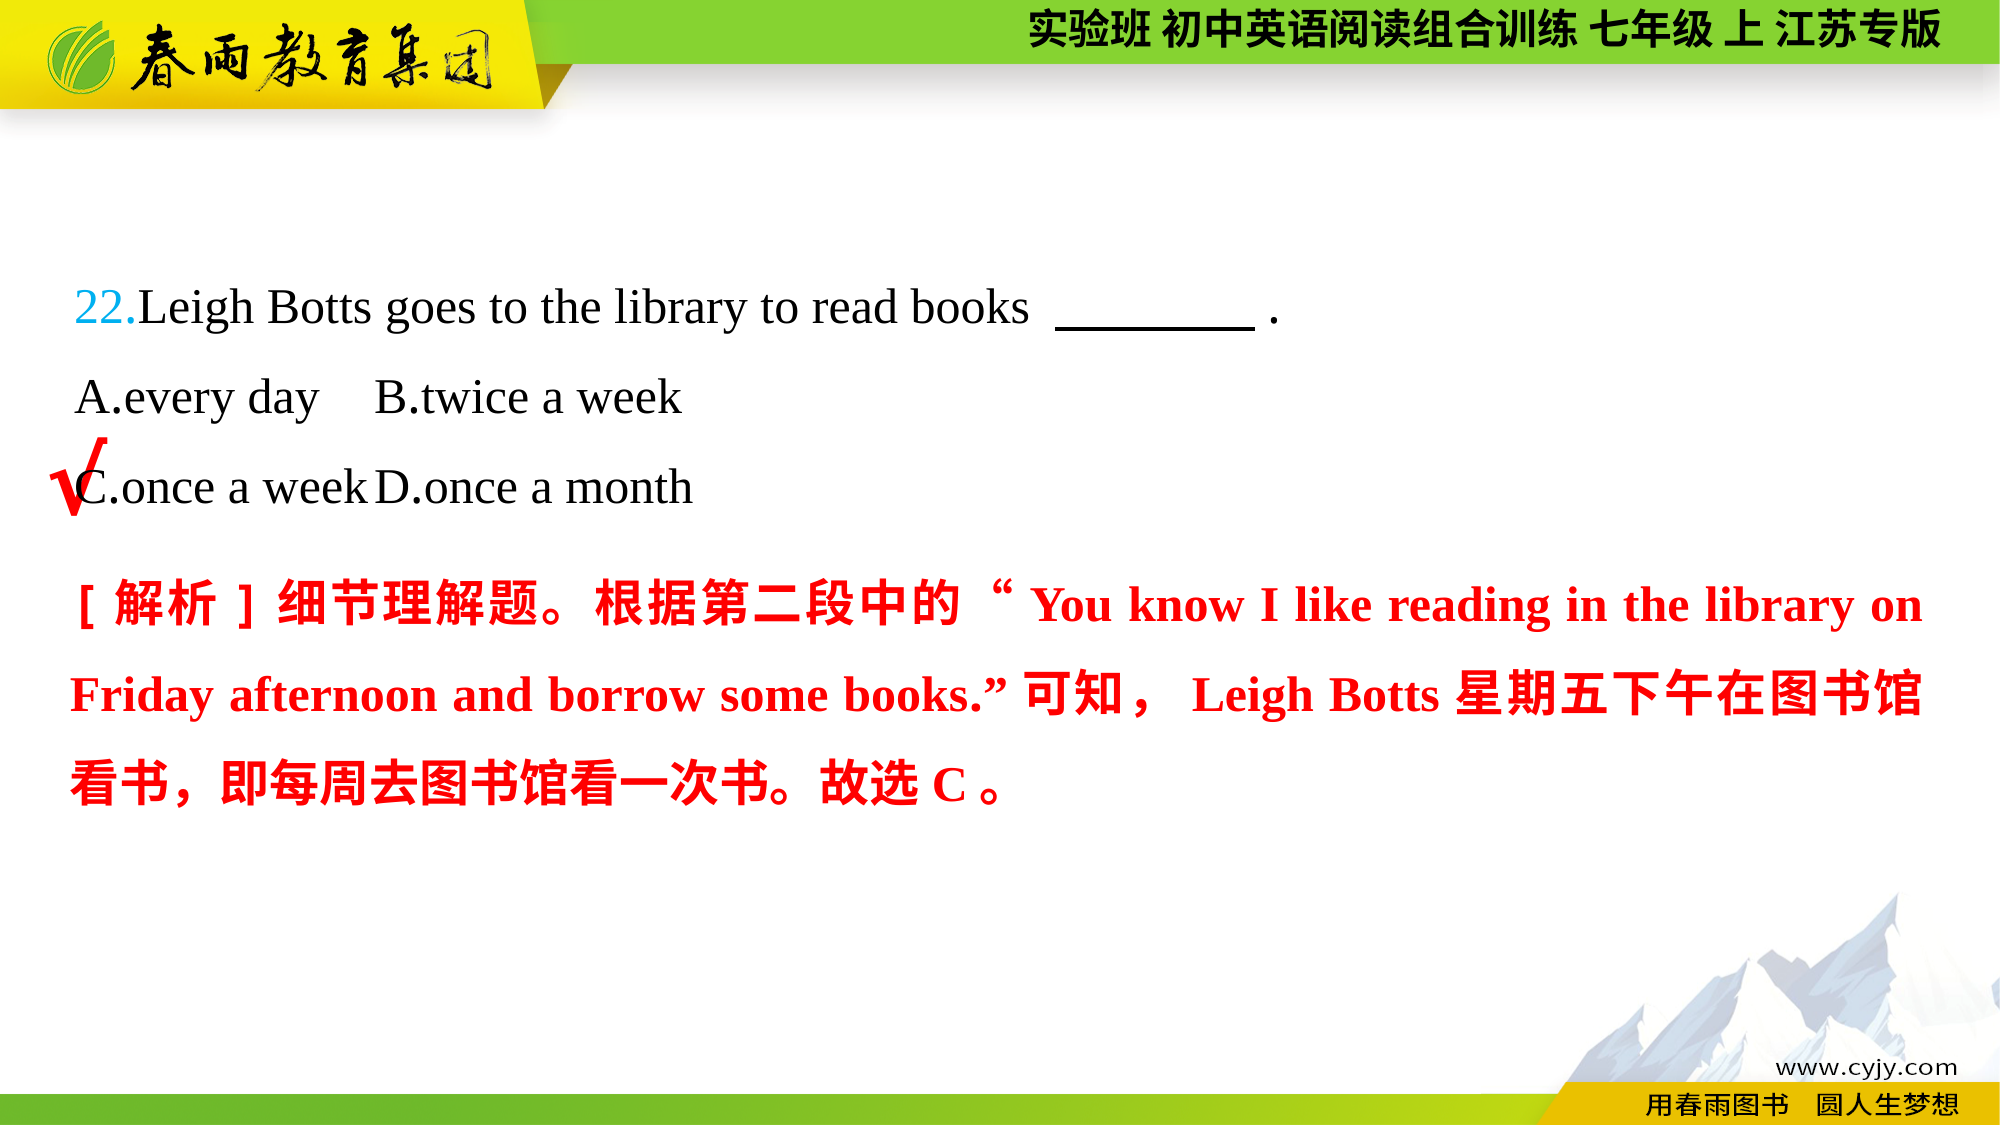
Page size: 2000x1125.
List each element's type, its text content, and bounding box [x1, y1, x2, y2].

picture [0, 0, 2000, 1125]
text_box √ [31, 415, 129, 541]
text_box [解析]细节理解题。根据第二段中的“You know I like reading in the library on Friday afternoon and borrow some books.”可知，Leigh Botts星期五下午在图书馆看书，即每周去图书馆看一次书。故选C。 [54, 534, 1939, 820]
list 22.Leigh Botts goes to the library to read books . A.every day B.twice a week C.once a week D.once a month [59, 235, 1944, 513]
